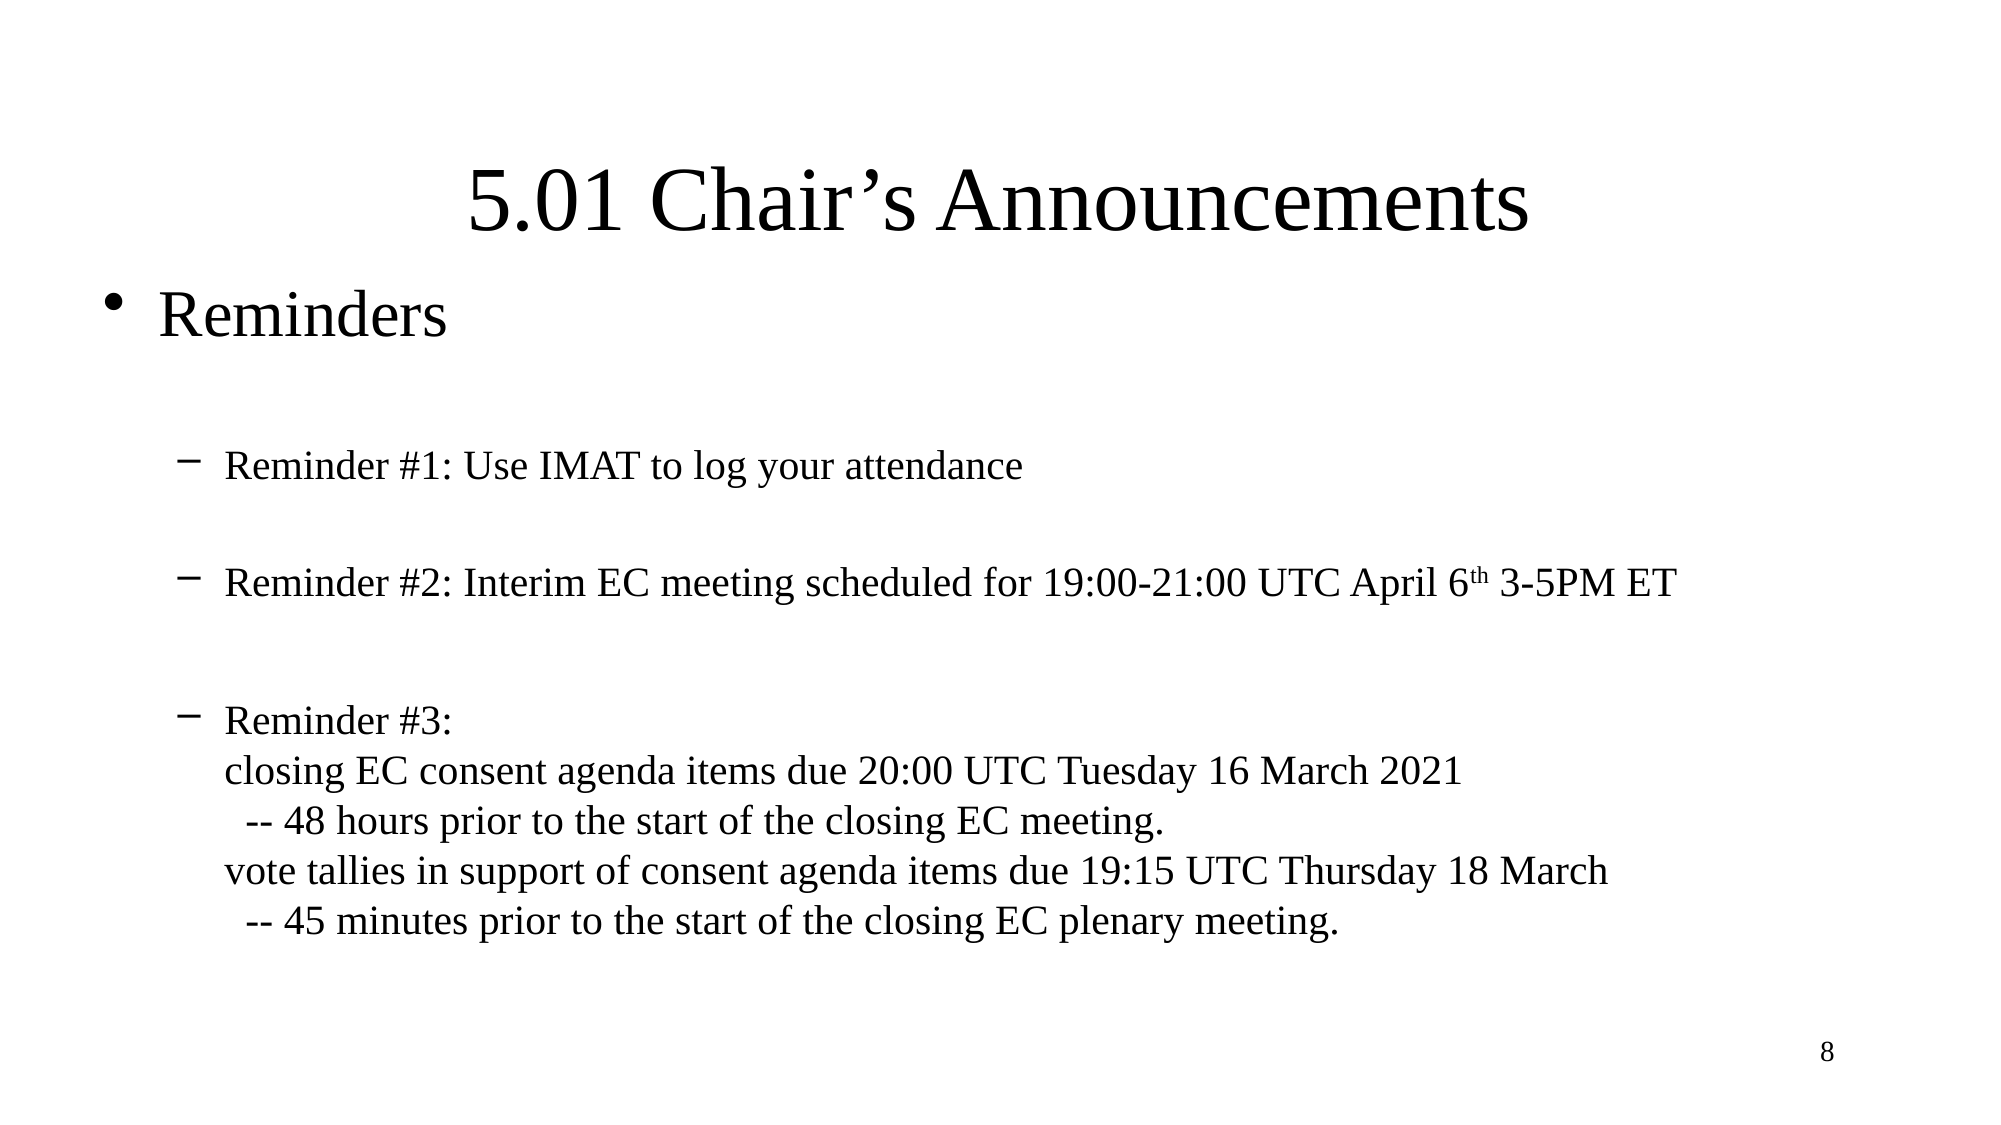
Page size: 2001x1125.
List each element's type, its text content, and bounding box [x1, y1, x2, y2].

list Reminders Reminder #1: Use IMAT to log your attendance Reminder #2: Interim EC meeting scheduled for 19:00-21:00 UTC April 6th 3-5PM ET Reminder #3: closing EC consent agenda items due 20:00 UTC Tuesday 16 March 2021 -- 48 hours prior to the start of the closing EC meeting. vote tallies in support of consent agenda items due 19:15 UTC Thursday 18 March -- 45 minutes prior to the start of the closing EC plenary meeting. [87, 262, 1901, 938]
slide_number 8 [1433, 1024, 1851, 1101]
title 5.01 Chair’s Announcements [149, 99, 1851, 262]
